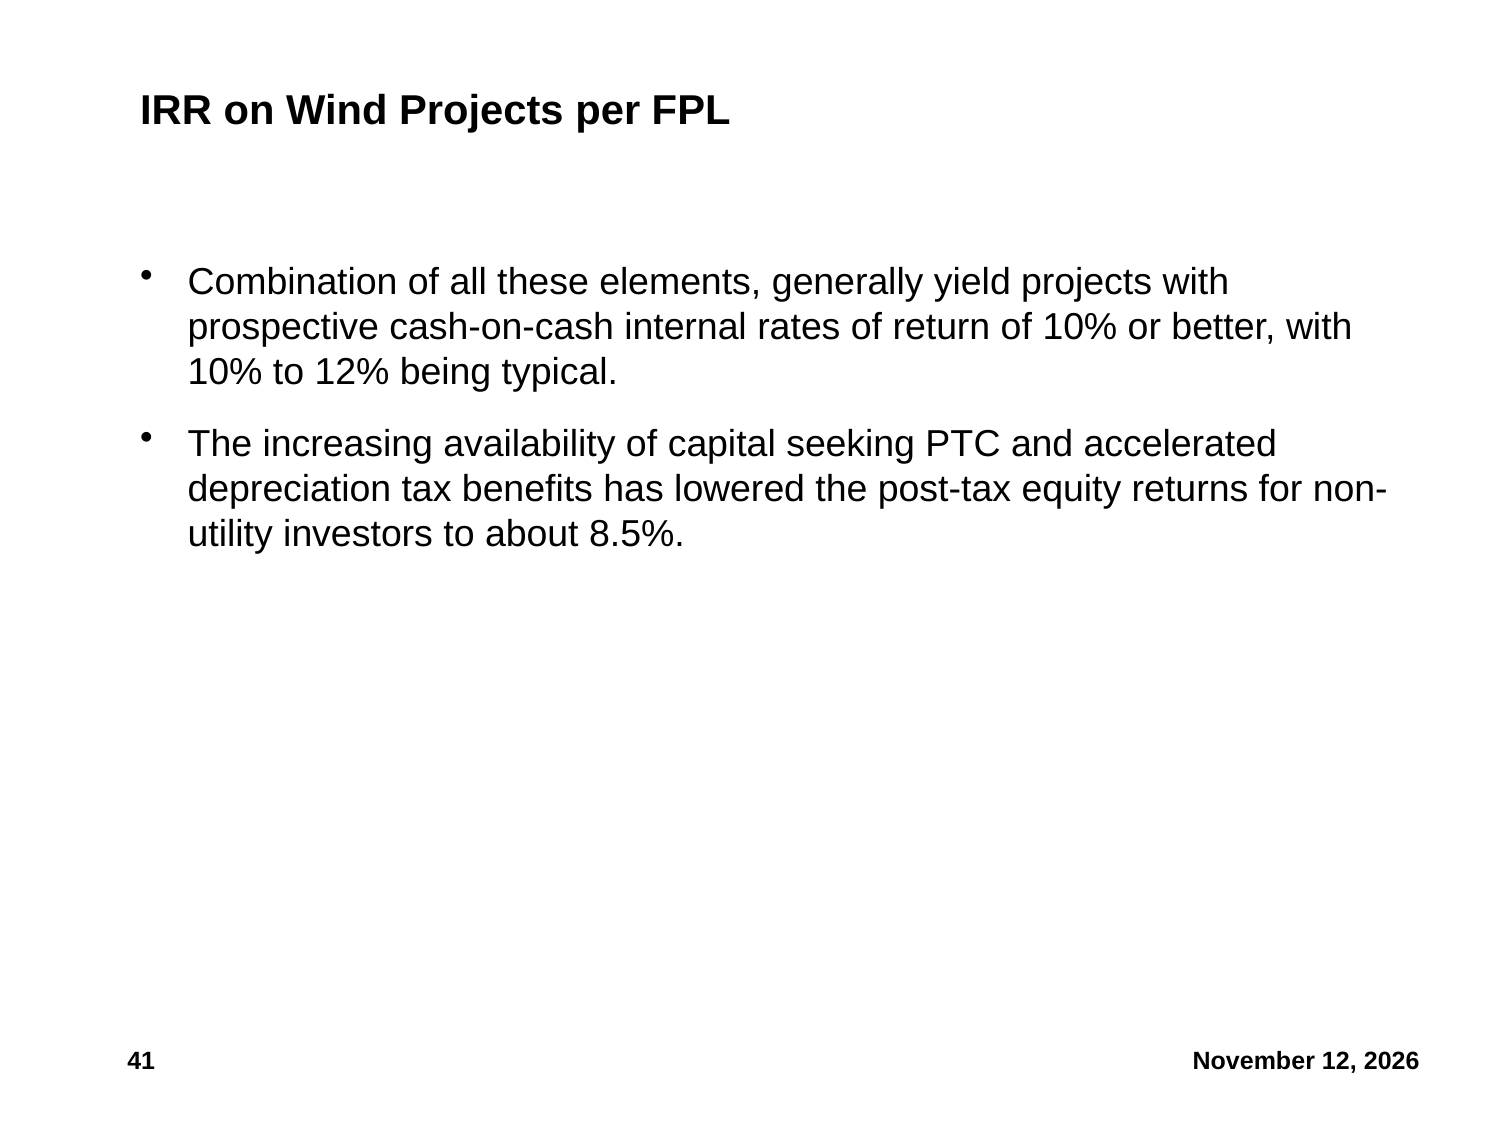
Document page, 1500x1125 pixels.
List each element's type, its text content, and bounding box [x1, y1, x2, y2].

list Combination of all these elements, generally yield projects with prospective cash-on-cash internal rates of return of 10% or better, with 10% to 12% being typical. The increasing availability of capital seeking PTC and accelerated depreciation tax benefits has lowered the post-tax equity returns for non-utility investors to about 8.5%. [124, 249, 1413, 1001]
title IRR on Wind Projects per FPL [124, 74, 1376, 226]
